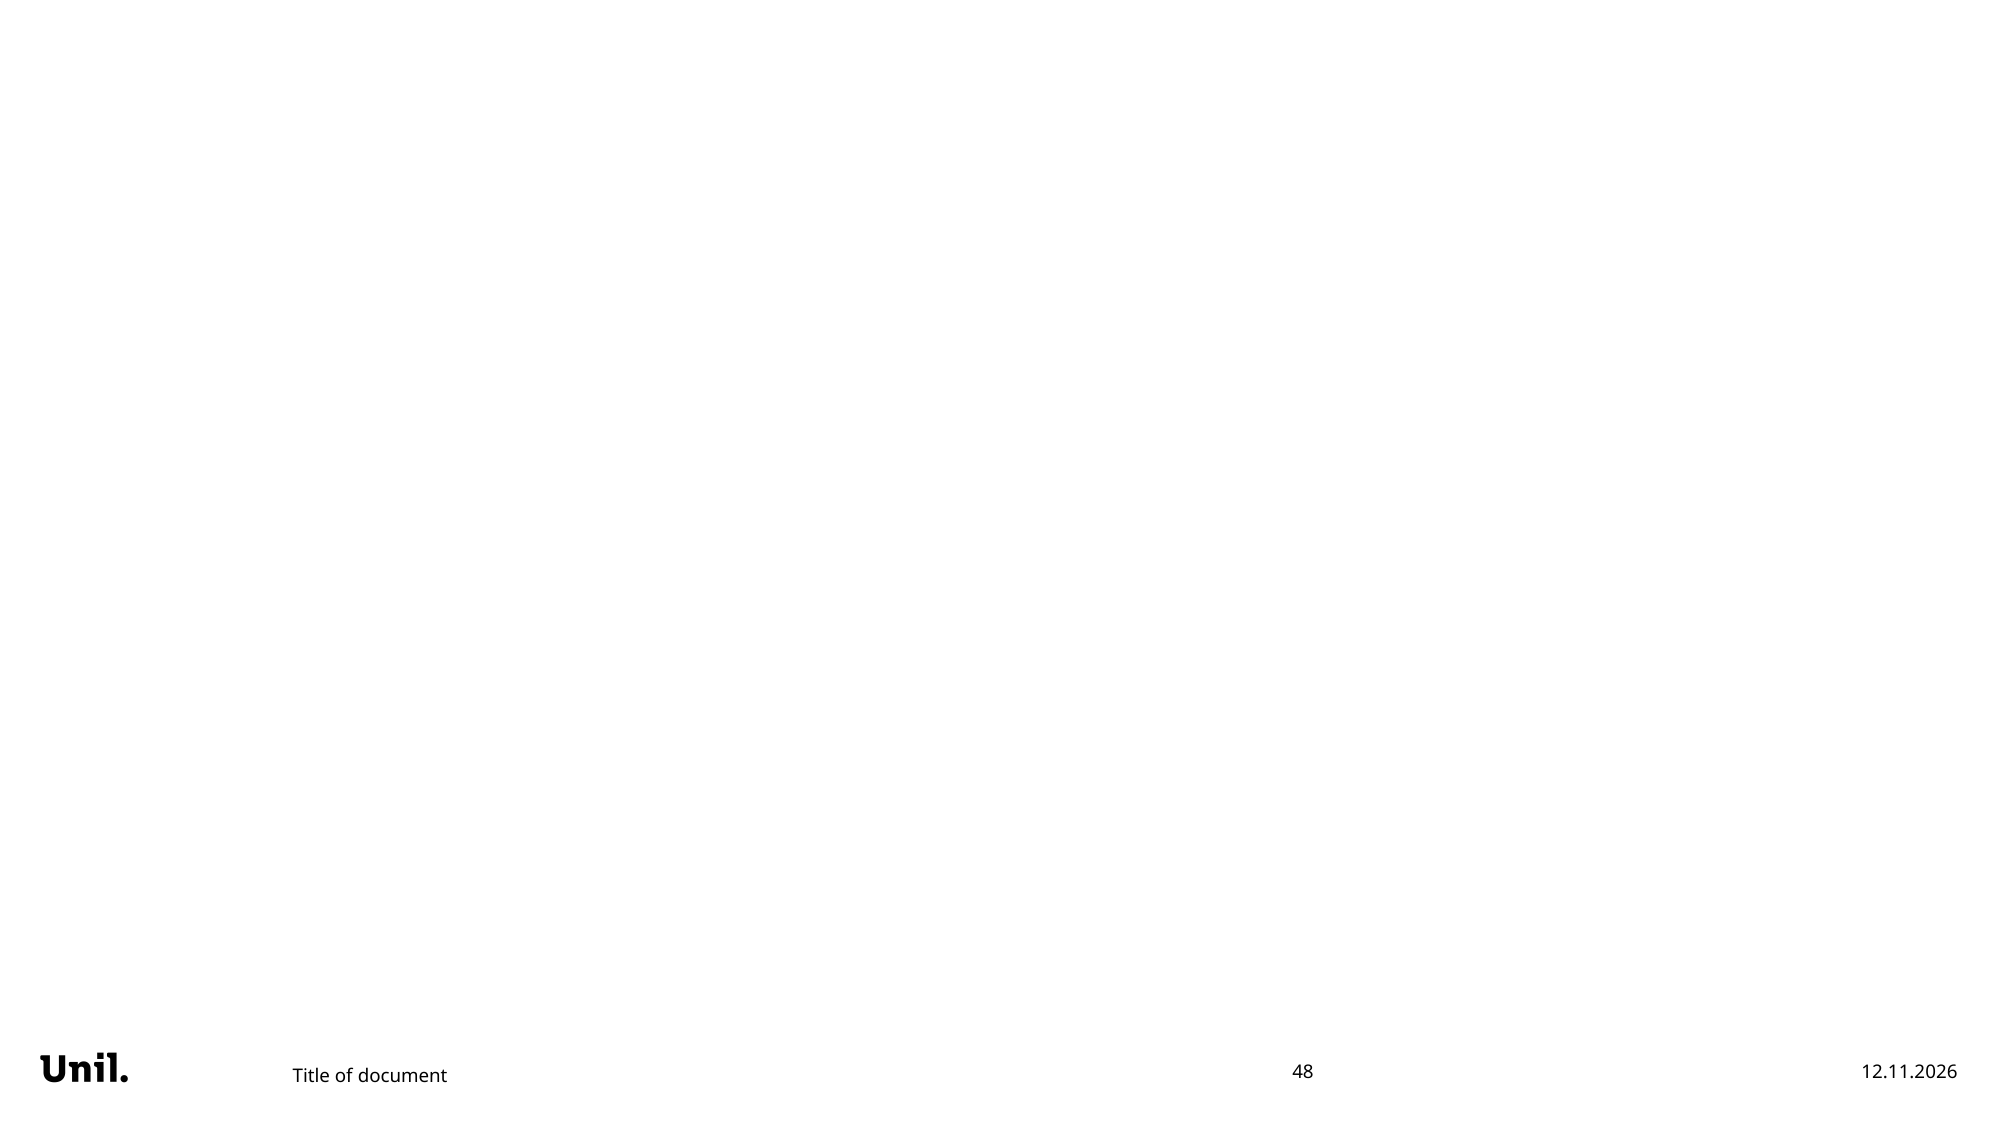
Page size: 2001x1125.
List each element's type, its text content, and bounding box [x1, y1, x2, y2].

slide_number 48 [1250, 1037, 1355, 1086]
footer Title of document [292, 1011, 1048, 1087]
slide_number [1789, 1026, 1958, 1086]
picture [27, 1042, 141, 1095]
